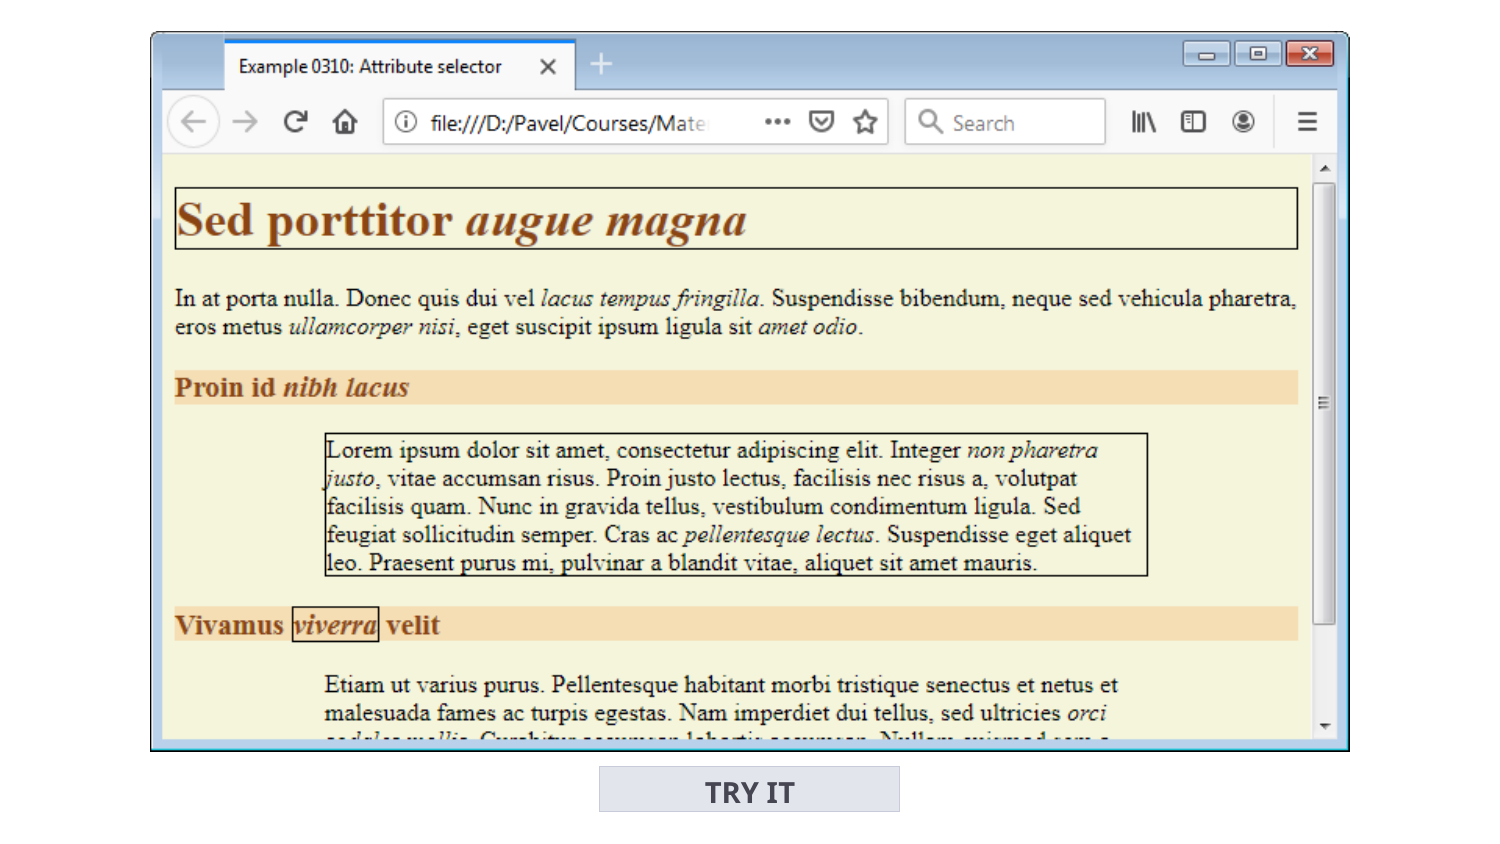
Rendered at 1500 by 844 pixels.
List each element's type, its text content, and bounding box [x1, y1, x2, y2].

text_box TRY IT [599, 766, 900, 812]
picture [149, 31, 1351, 753]
